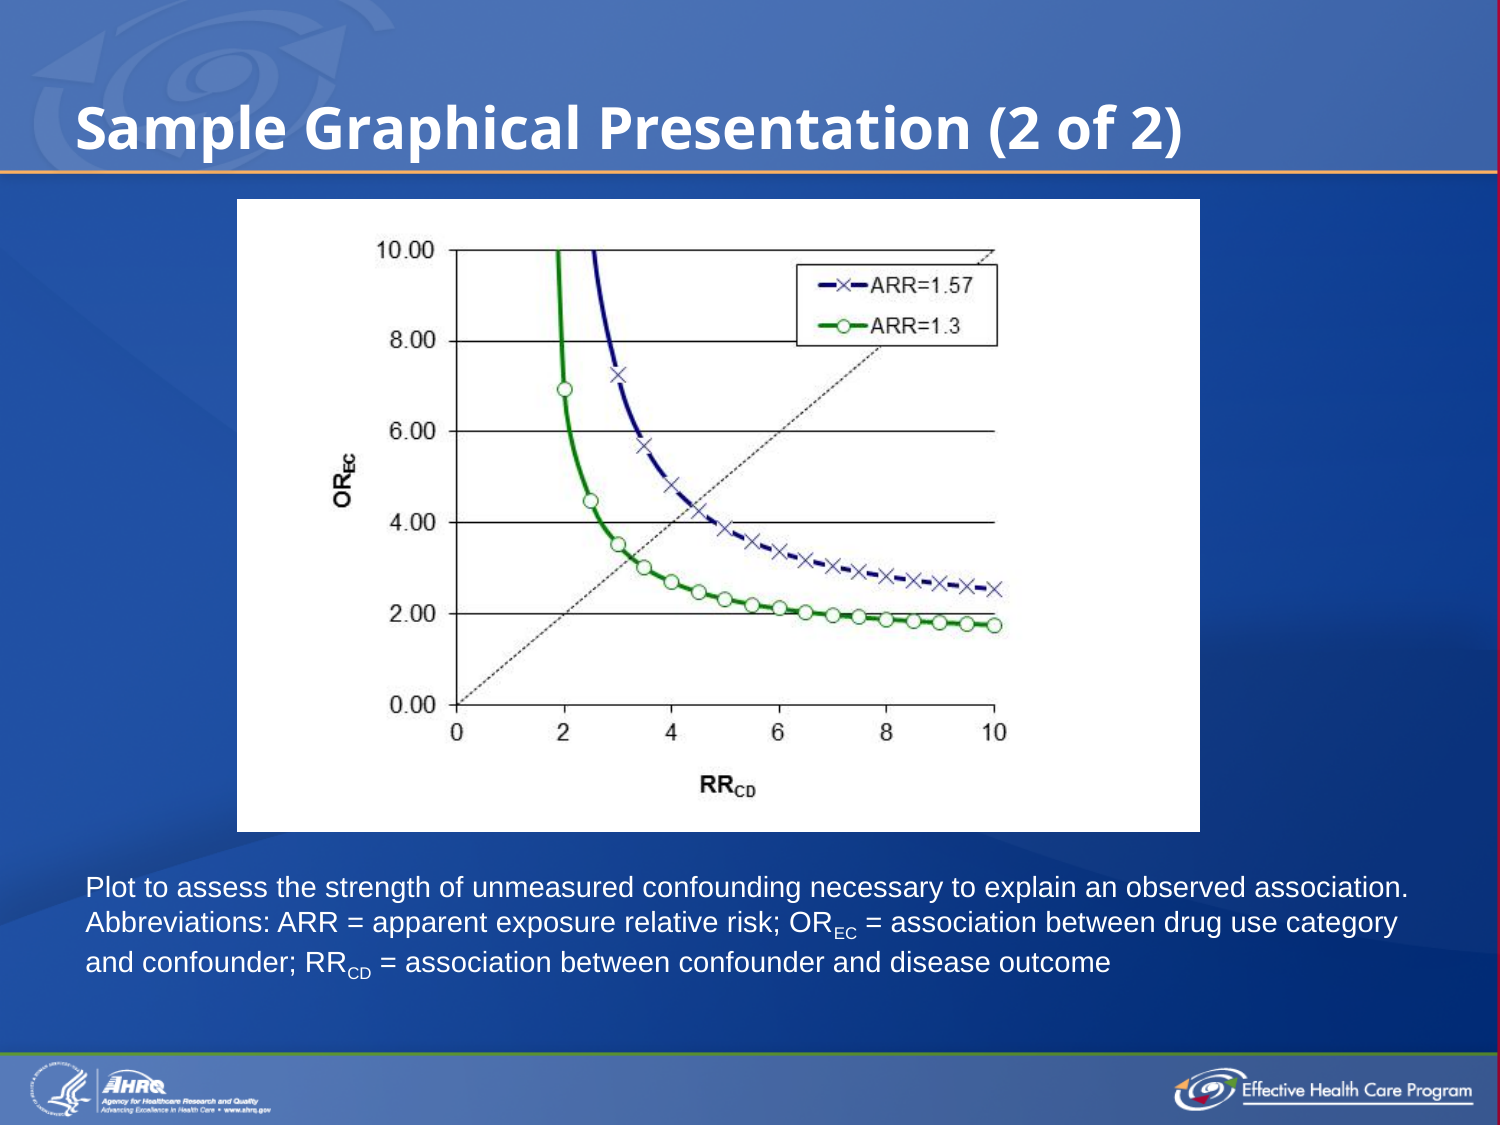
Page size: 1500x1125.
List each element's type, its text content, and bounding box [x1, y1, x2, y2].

text_box Plot to assess the strength of unmeasured confounding necessary to explain an observed association. Abbreviations: ARR = apparent exposure relative risk; OREC = association between drug use category and confounder; RRCD = association between confounder and disease outcome [70, 861, 1438, 991]
picture [0, 0, 1500, 1125]
title Sample Graphical Presentation (2 of 2) [75, 21, 1425, 163]
